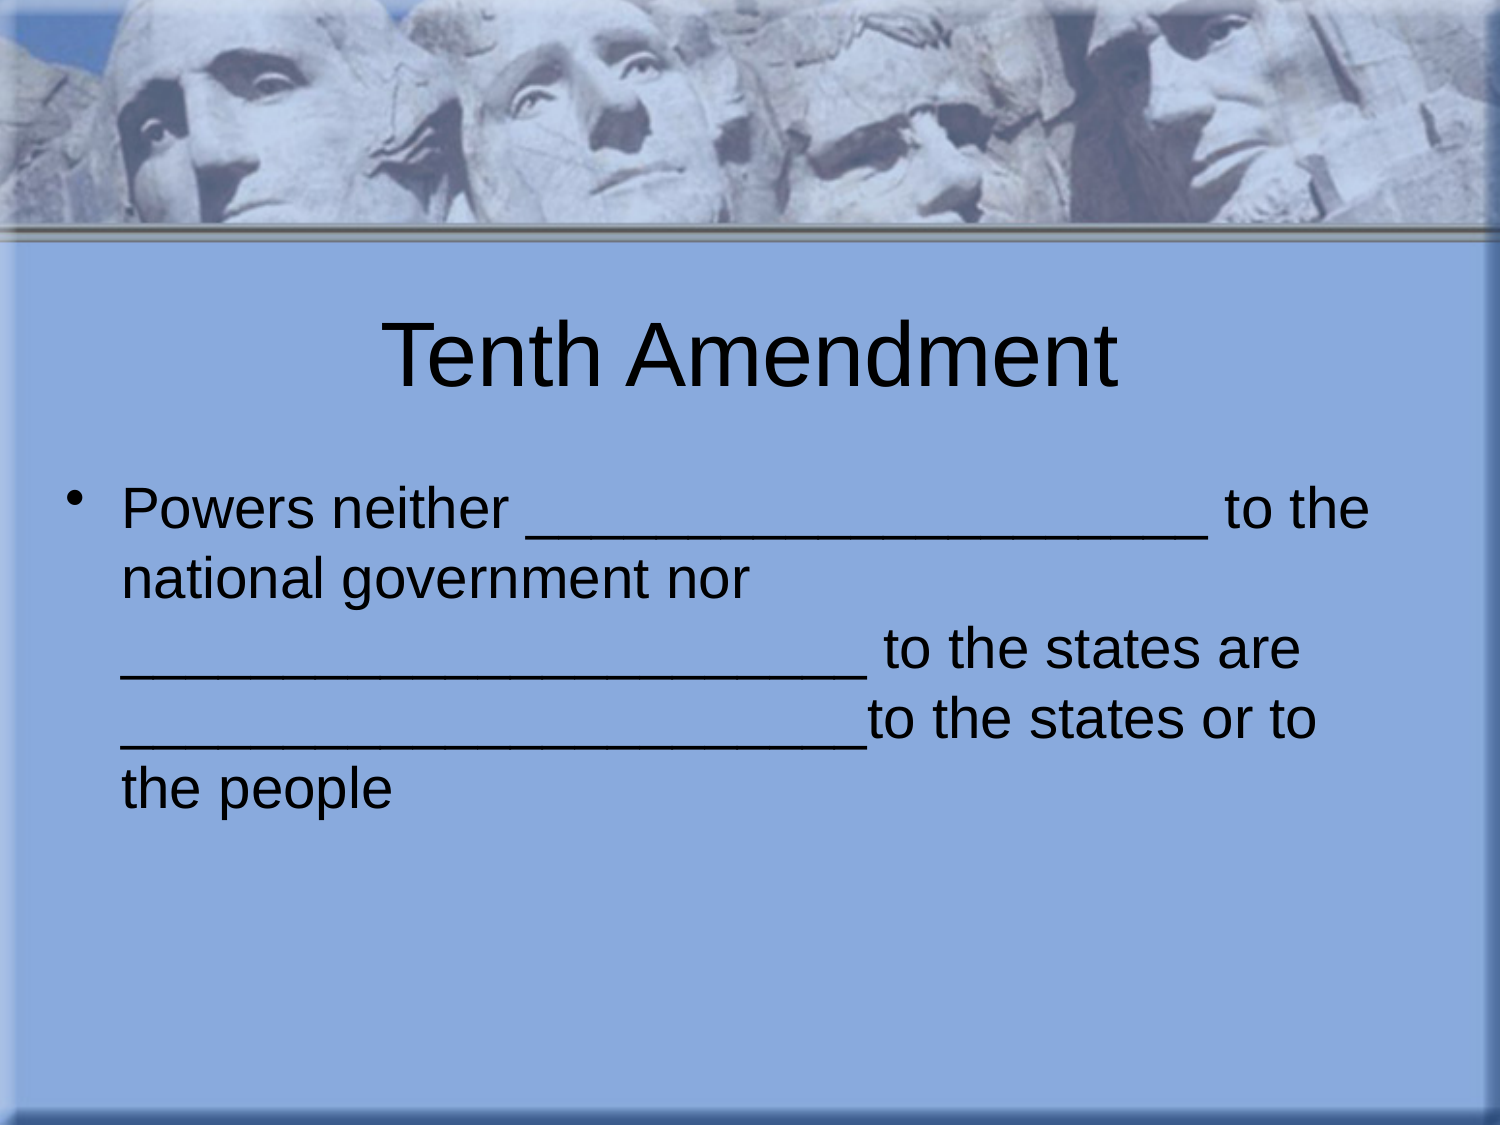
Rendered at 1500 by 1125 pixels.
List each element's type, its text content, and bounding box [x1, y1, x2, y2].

picture [0, 0, 1500, 1125]
title Tenth Amendment [112, 262, 1388, 438]
list Powers neither _____________________ to the national government nor _______________________ to the states are _______________________to the states or to the people [49, 462, 1426, 988]
